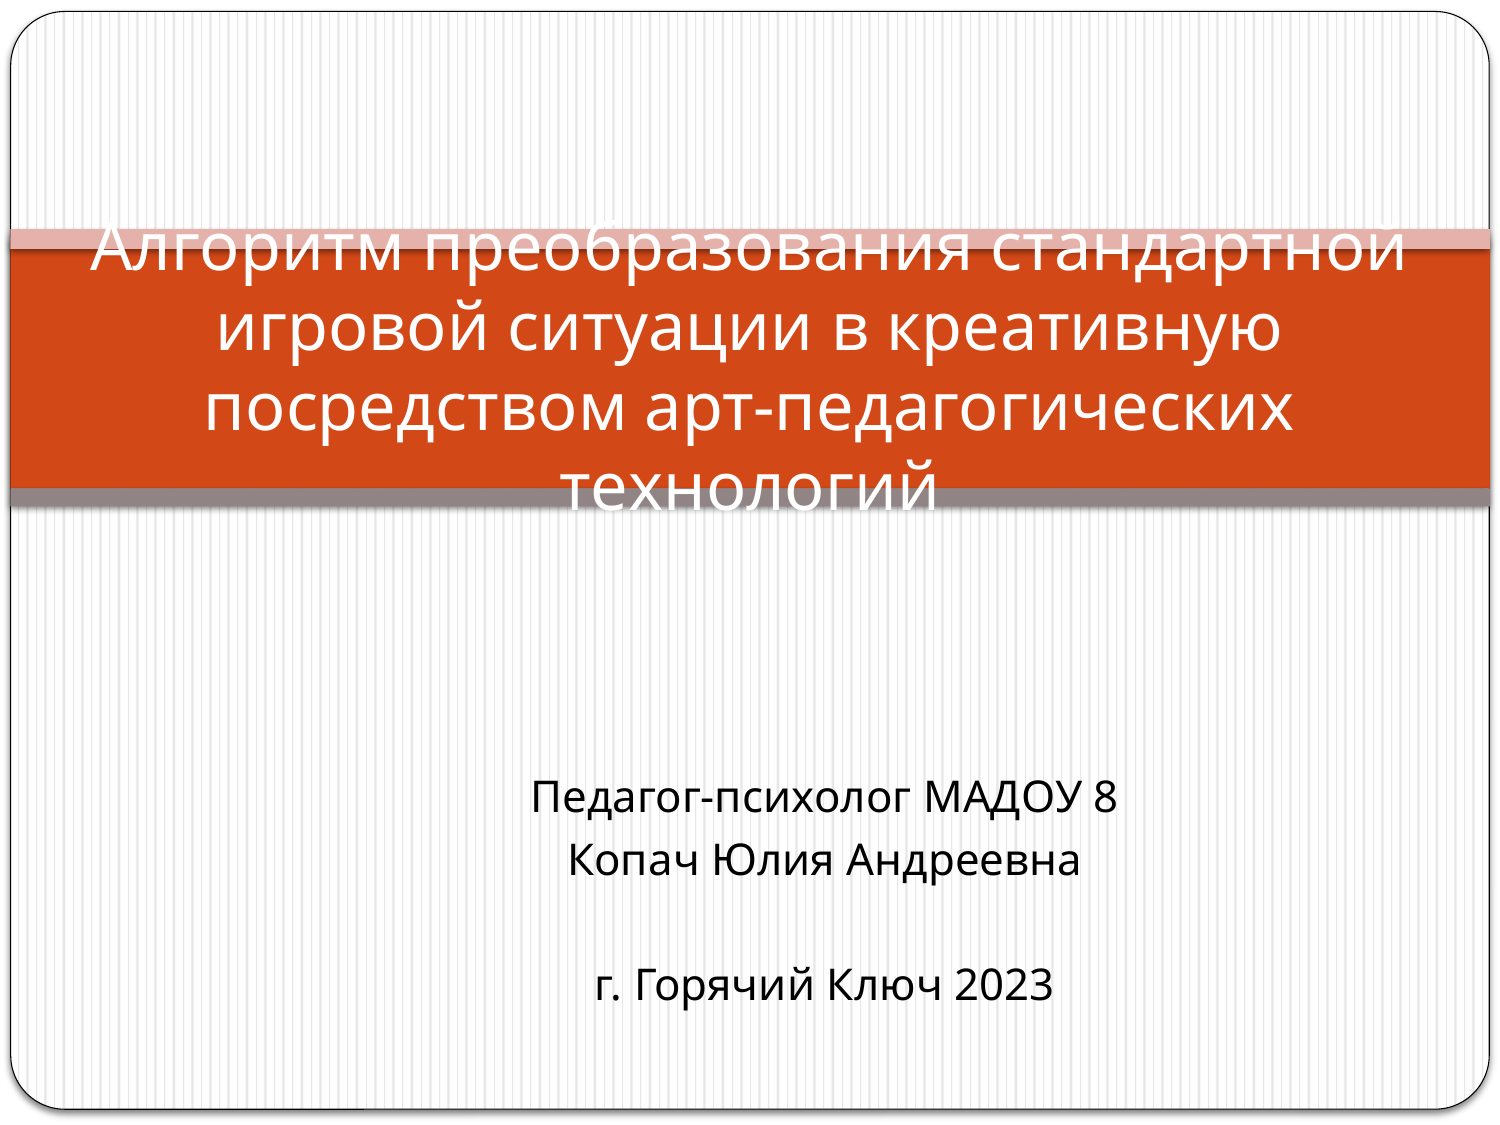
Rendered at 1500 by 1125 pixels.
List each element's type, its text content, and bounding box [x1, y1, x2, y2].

title Алгоритм преобразования стандартной игровой ситуации в креативную посредством арт-педагогических технологий [75, 247, 1425, 489]
subtitle Педагог-психолог МАДОУ 8 Копач Юлия Андреевна г. Горячий Ключ 2023 [316, 761, 1334, 1019]
